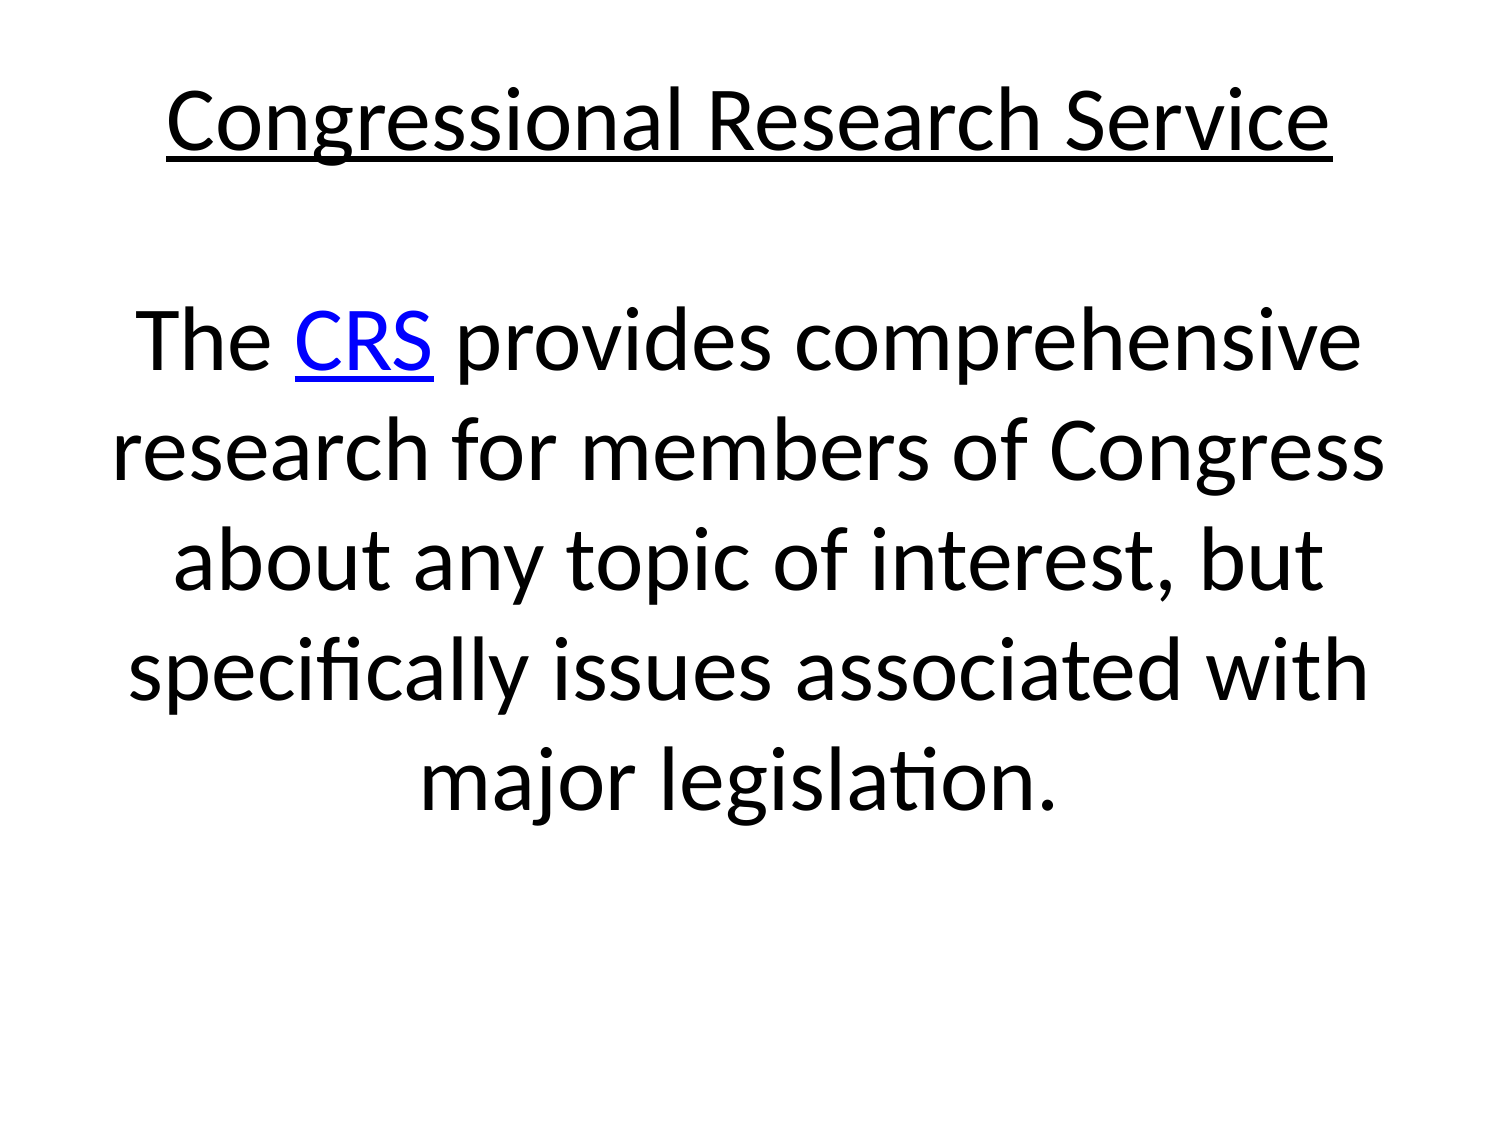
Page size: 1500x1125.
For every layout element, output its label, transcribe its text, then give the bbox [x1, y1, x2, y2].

title Congressional Research Service The CRS provides comprehensive research for members of Congress about any topic of interest, but specifically issues associated with major legislation. [74, 44, 1426, 1063]
